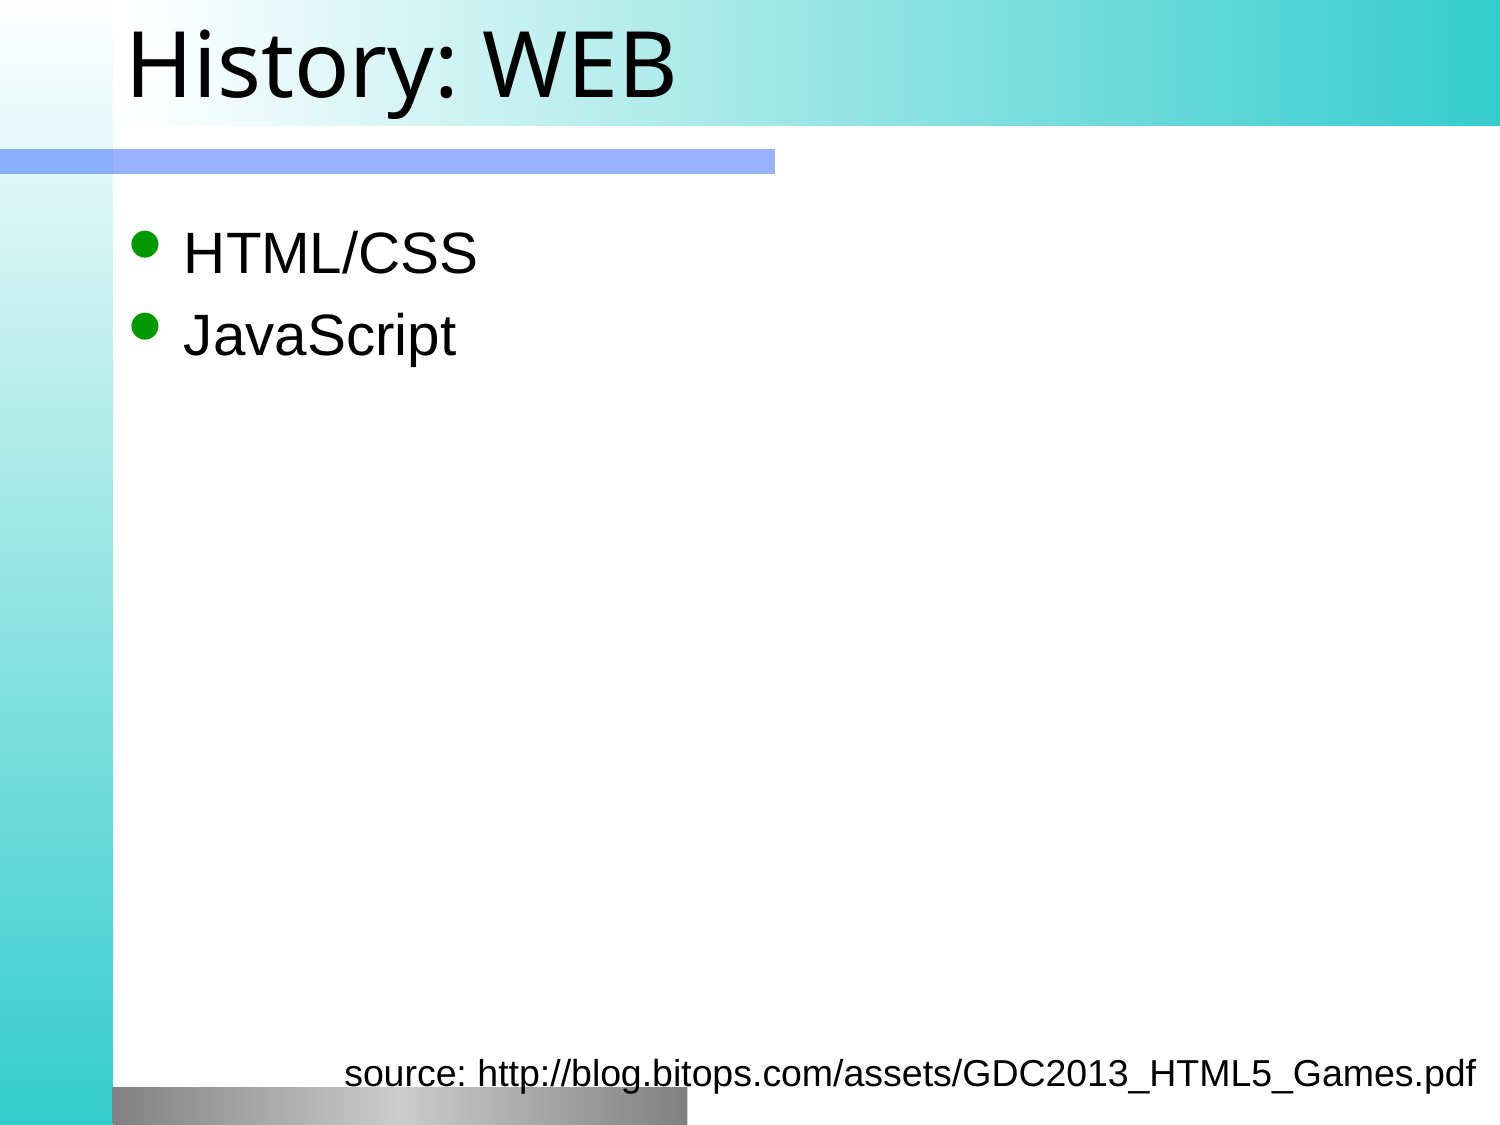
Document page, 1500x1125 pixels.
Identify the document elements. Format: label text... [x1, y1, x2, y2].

title History: WEB [110, 0, 1424, 126]
list HTML/CSS JavaScript [112, 207, 1388, 1073]
text_box source: http://blog.bitops.com/assets/GDC2013_HTML5_Games.pdf [329, 1041, 1492, 1102]
